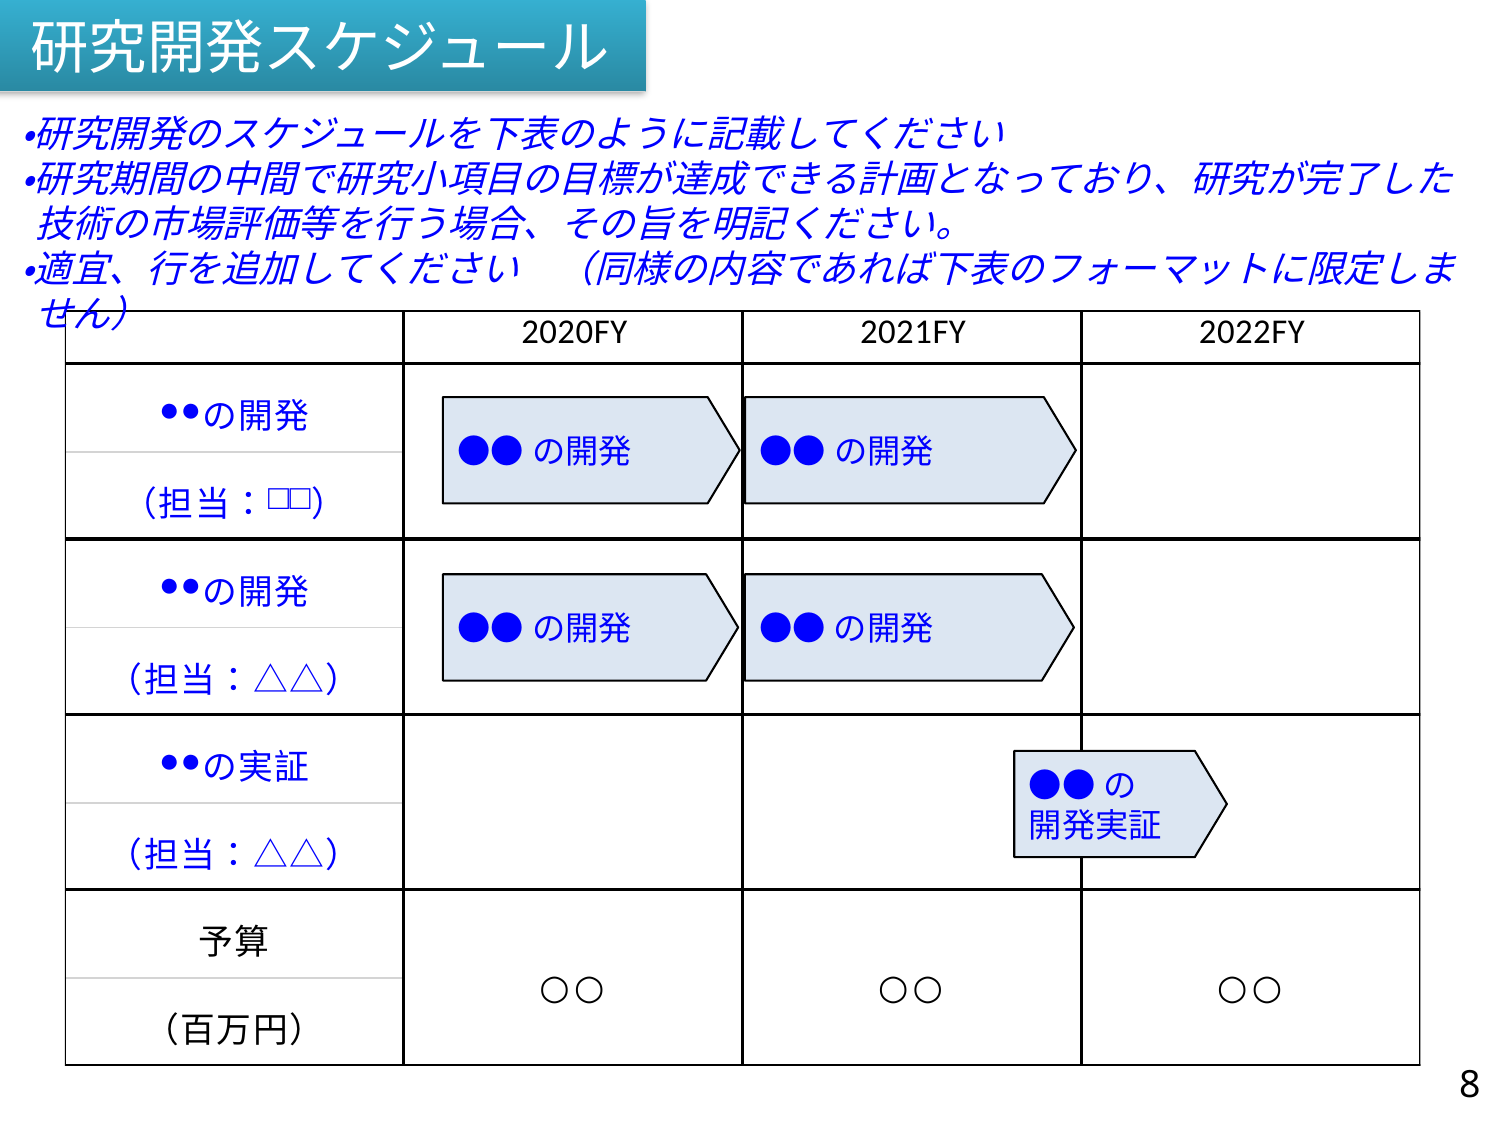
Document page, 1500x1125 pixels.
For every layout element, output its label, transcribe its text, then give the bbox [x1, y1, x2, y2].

picture [64, 310, 1423, 1068]
text_box ・研究開発のスケジュールを下表のように記載してください ・研究期間の中間で研究小項目の目標が達成できる計画となっており、研究が完了した技術の市場評価等を行う場合、その旨を明記ください。 ・適宜、行を追加してください （同様の内容であれば下表のフォーマットに限定しません） [6, 102, 1481, 343]
title 研究開発スケジュール [0, 0, 646, 92]
text_box 8 [1393, 1066, 1481, 1105]
